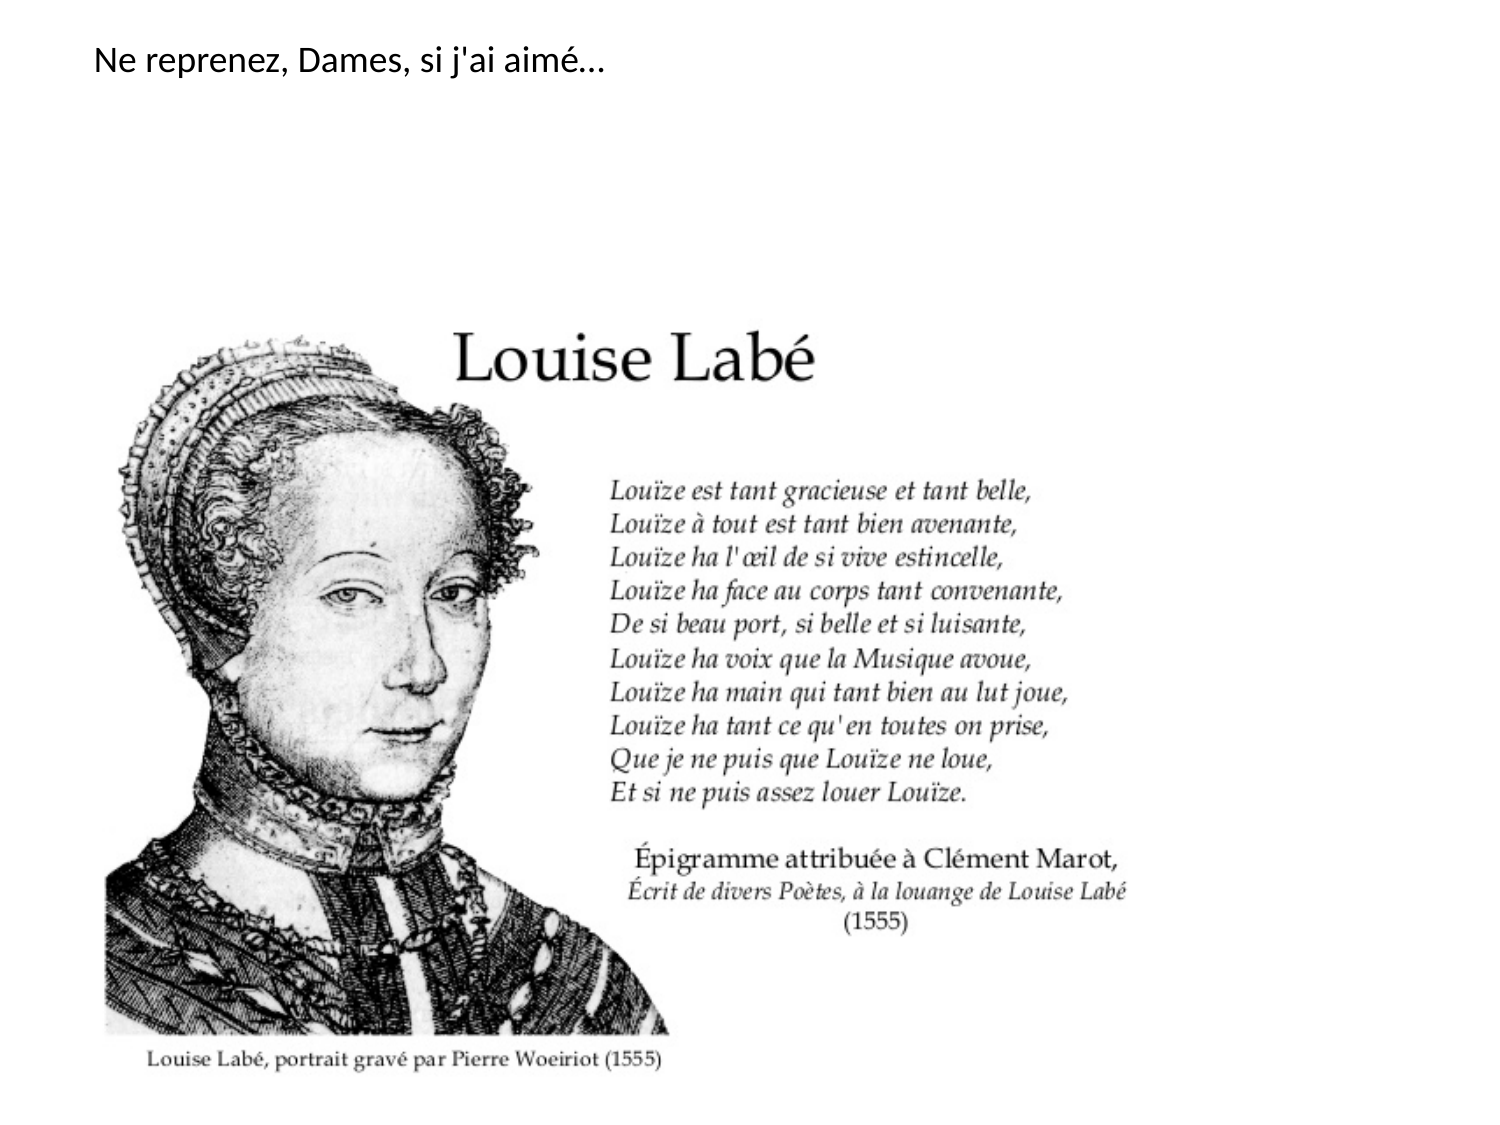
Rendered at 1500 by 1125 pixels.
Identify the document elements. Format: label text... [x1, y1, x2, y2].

text_box Ne reprenez, Dames, si j'ai aimé… [79, 27, 621, 88]
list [74, 249, 1195, 1089]
